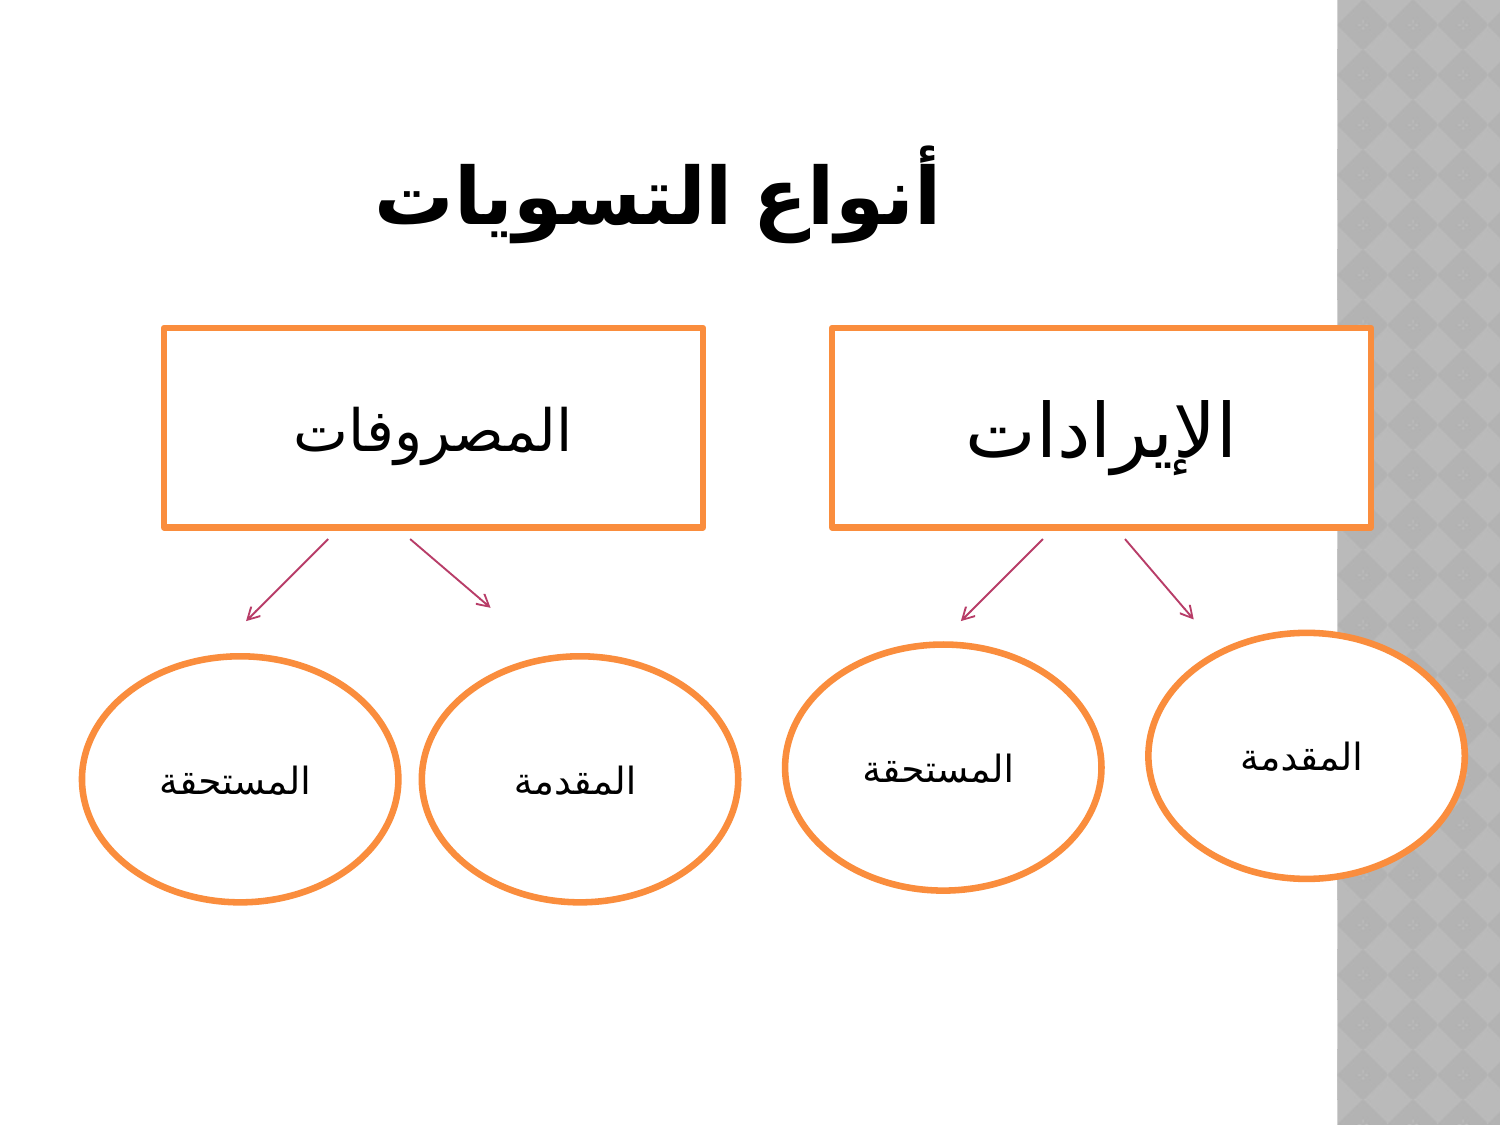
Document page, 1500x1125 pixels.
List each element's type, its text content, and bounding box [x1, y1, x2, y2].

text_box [1118, 544, 1201, 614]
text_box المصروفات [161, 325, 706, 531]
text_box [960, 538, 1044, 622]
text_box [245, 538, 329, 622]
text_box المستحقة [78, 653, 402, 906]
text_box الإيرادات [829, 325, 1374, 531]
title أنواع التسويات [75, 52, 1263, 240]
text_box المقدمة [418, 653, 742, 906]
text_box المستحقة [781, 641, 1105, 894]
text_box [409, 538, 492, 609]
text_box المقدمة [1145, 629, 1469, 883]
